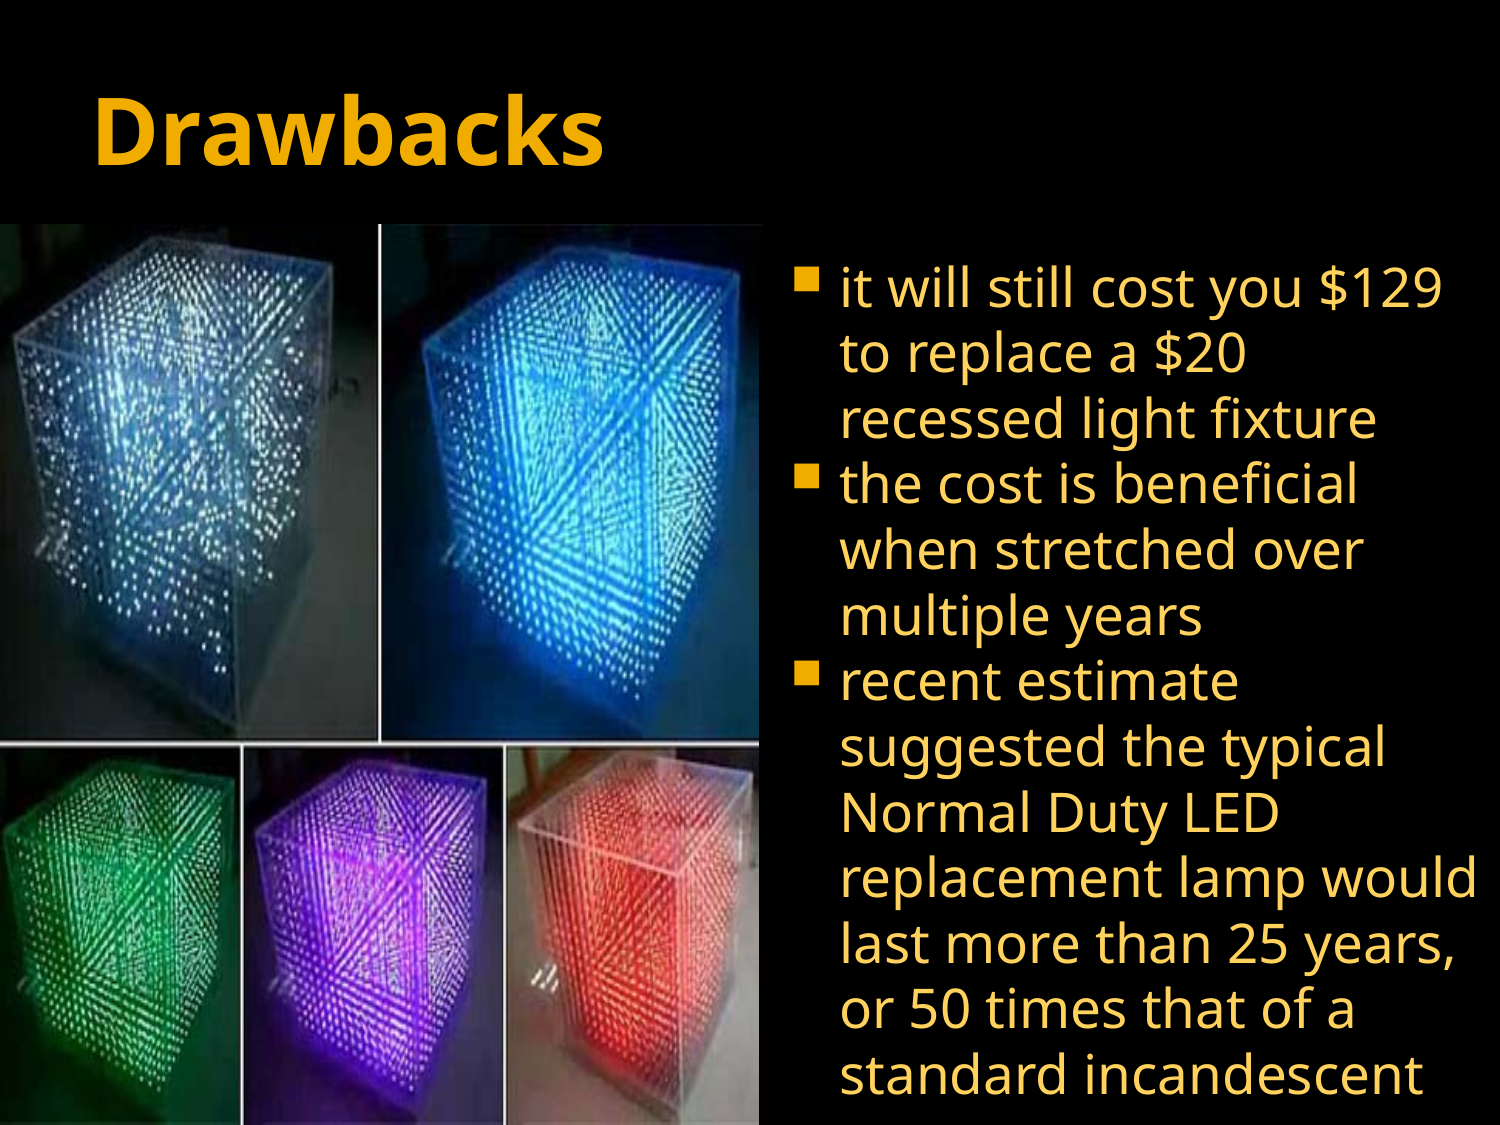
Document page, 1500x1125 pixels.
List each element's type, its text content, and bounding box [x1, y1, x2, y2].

title Drawbacks [75, 24, 1425, 231]
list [0, 224, 763, 1125]
list it will still cost you $129 to replace a $20 recessed light fixture the cost is beneficial when stretched over multiple years recent estimate suggested the typical Normal Duty LED replacement lamp would last more than 25 years, or 50 times that of a standard incandescent [768, 234, 1500, 1125]
